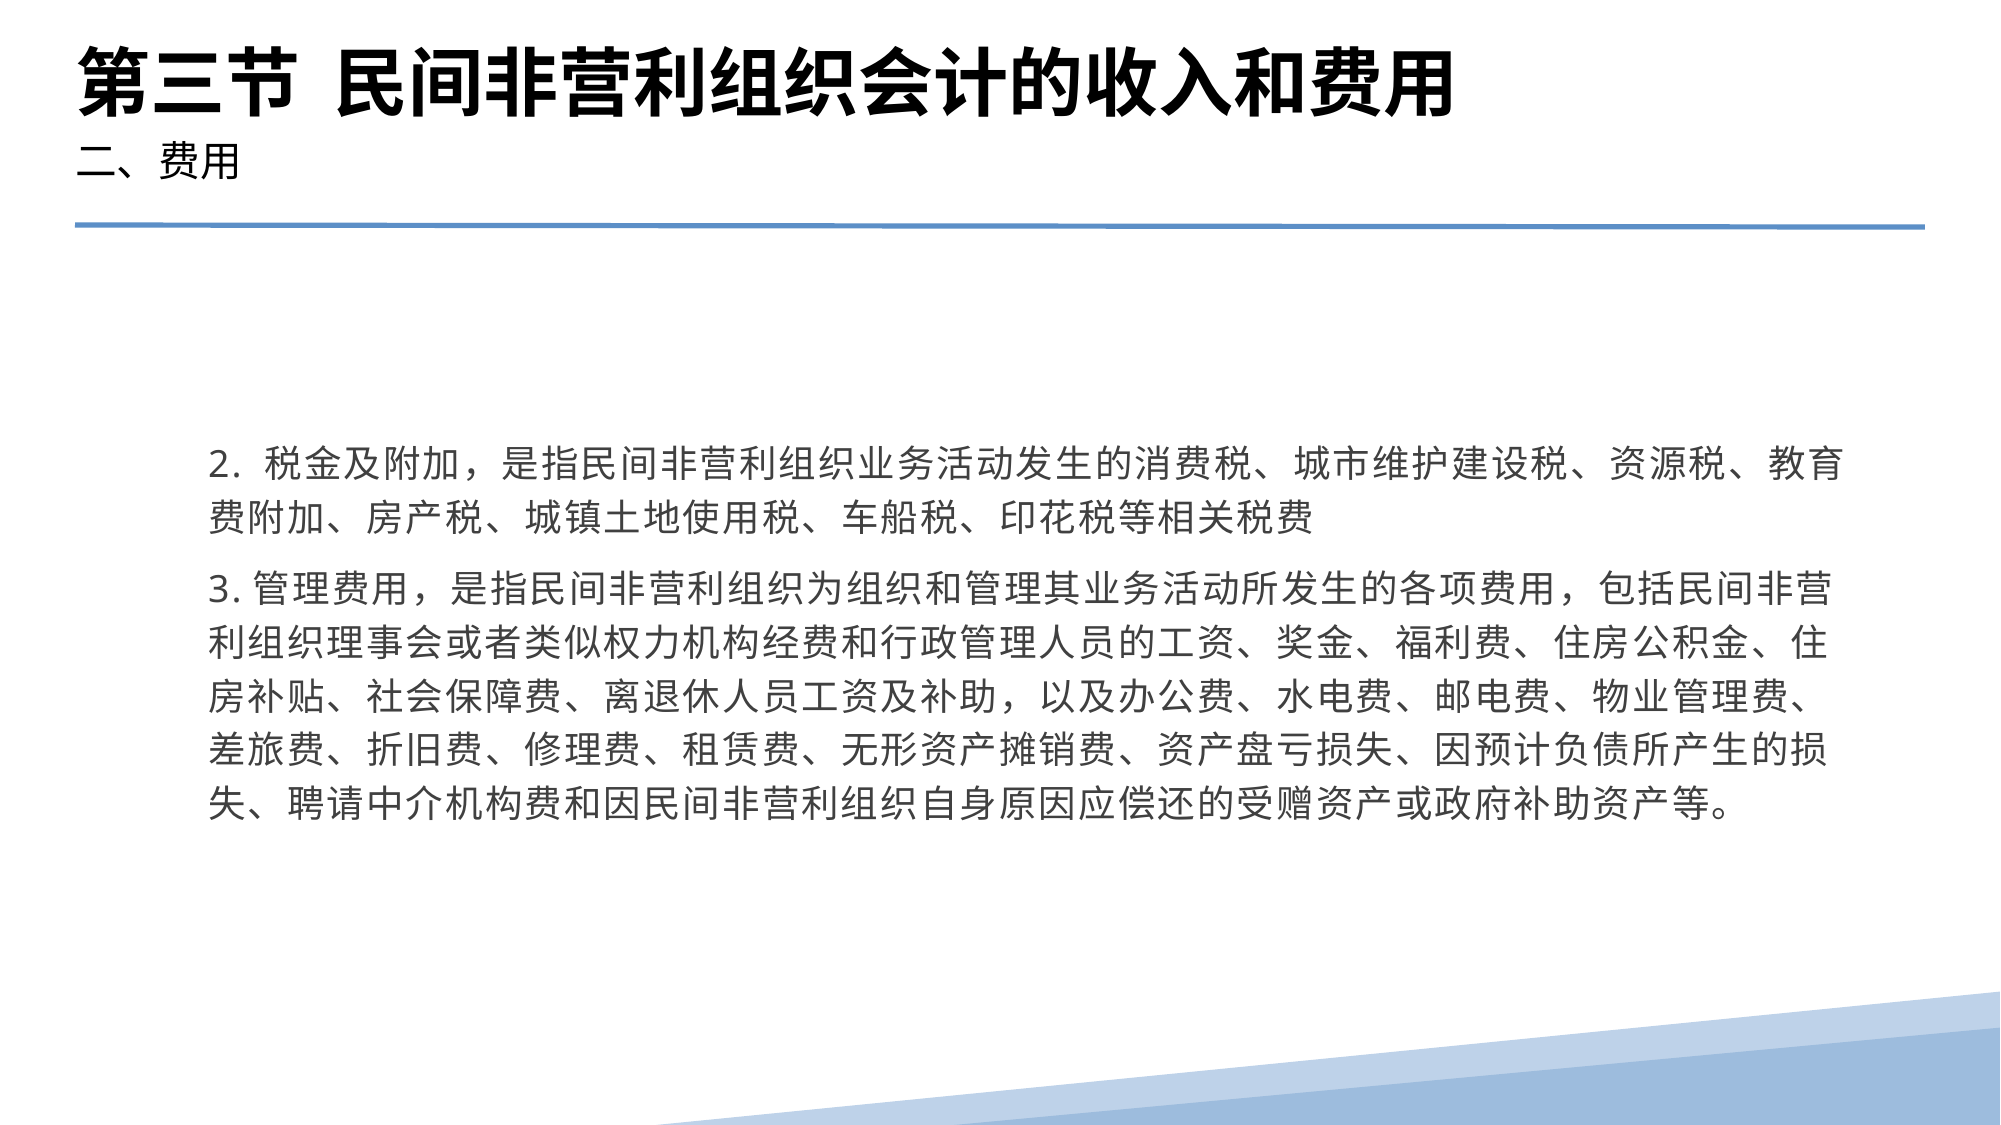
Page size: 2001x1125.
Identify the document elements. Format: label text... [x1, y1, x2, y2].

text_box 第三节 民间非营利组织会计的收入和费用 [75, 24, 1925, 124]
text_box 二、费用 [75, 124, 1925, 200]
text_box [656, 991, 2000, 1125]
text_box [74, 224, 1925, 228]
text_box 2. 税金及附加，是指民间非营利组织业务活动发生的消费税、城市维护建设税、资源税、教育费附加、房产税、城镇土地使用税、车船税、印花税等相关税费 3.管理费用，是指民间非营利组织为组织和管理其业务活动所发生的各项费用，包括民间非营利组织理事会或者类似权力机构经费和行政管理人员的工资、奖金、福利费、住房公积金、住房补贴、社会保障费、离退休人员工资及补助，以及办公费、水电费、邮电费、物业管理费、差旅费、折旧费、修理费、租赁费、无形资产摊销费、资产盘亏损失、因预计负债所产生的损失、聘请中介机构费和因民间非营利组织自身原因应偿还的受赠资产或政府补助资产等。 [197, 272, 1871, 984]
